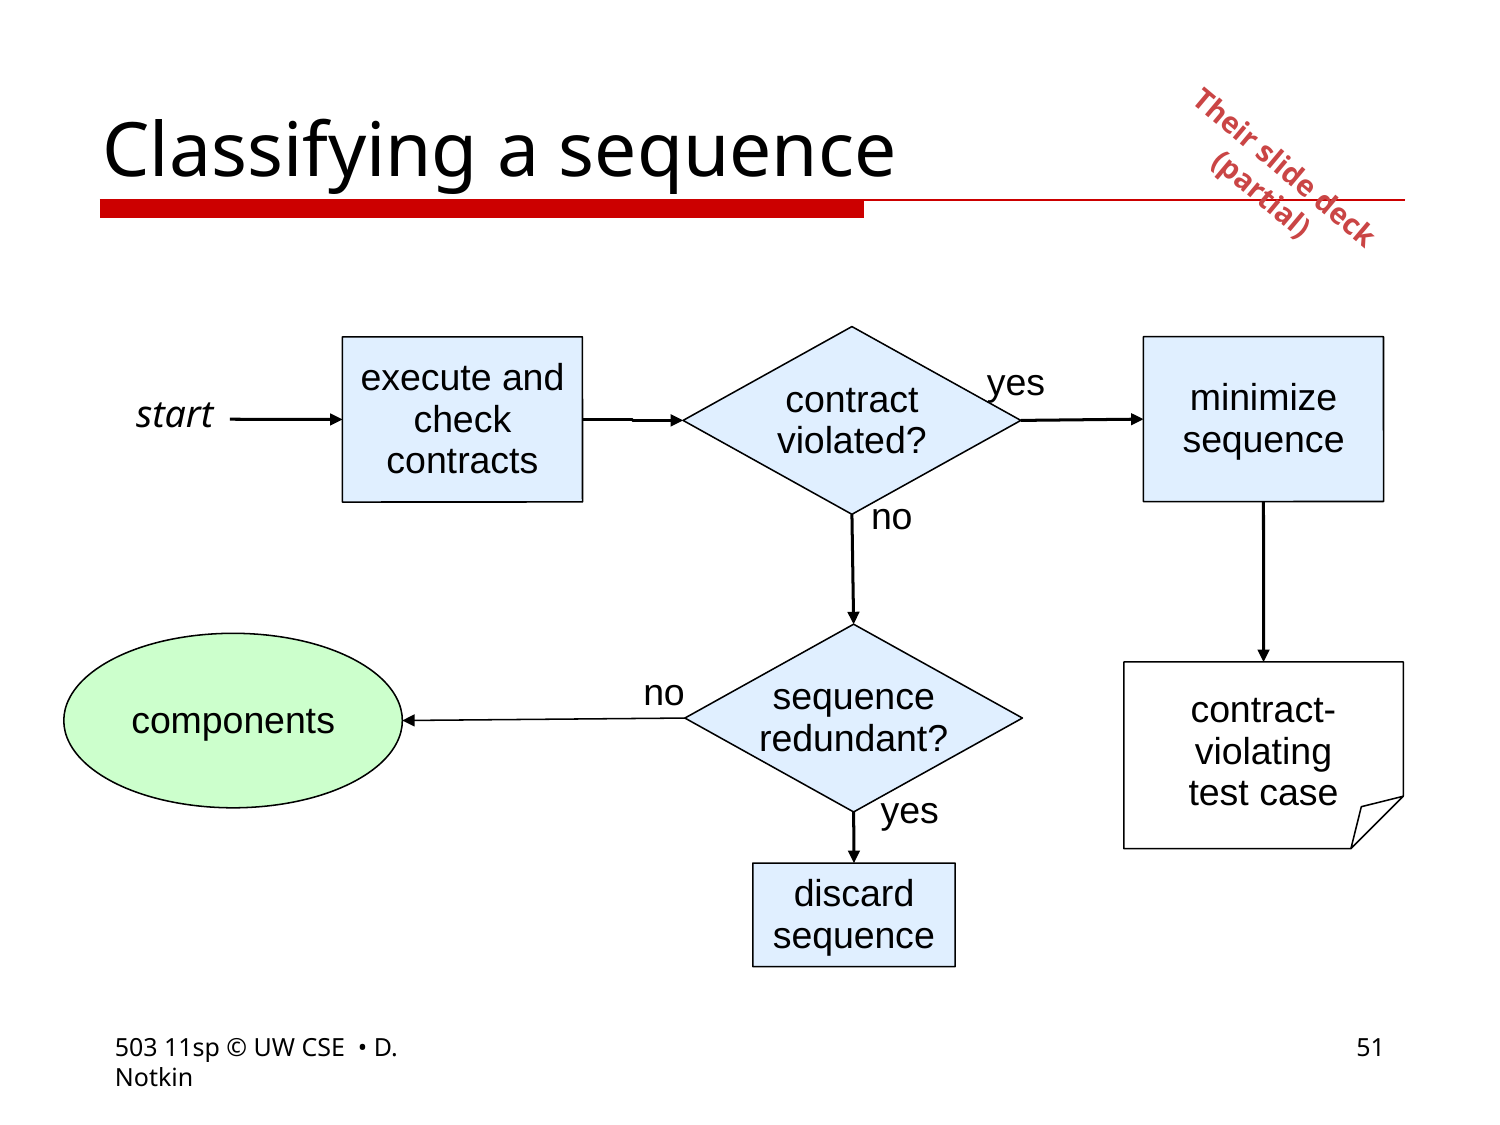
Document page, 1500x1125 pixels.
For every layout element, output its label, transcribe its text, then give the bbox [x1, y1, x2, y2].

text_box components [63, 633, 403, 808]
text_box no [856, 488, 928, 546]
text_box discard sequence [752, 863, 956, 967]
text_box Their slide deck (partial) [1147, 64, 1401, 296]
text_box sequence redundant? [692, 626, 1023, 812]
slide_number 51 [1074, 1024, 1400, 1103]
text_box no [628, 664, 700, 722]
title Classifying a sequence [87, 0, 1400, 200]
slide_number 503 11sp © UW CSE • D. Notkin [99, 1024, 425, 1103]
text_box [402, 717, 686, 721]
text_box minimize sequence [1143, 336, 1384, 502]
text_box yes [865, 783, 954, 840]
text_box contract- violating test case [1123, 661, 1404, 849]
text_box contract violated? [684, 326, 1019, 514]
text_box start [121, 383, 229, 443]
text_box yes [972, 354, 1060, 412]
text_box execute and check contracts [342, 336, 583, 503]
